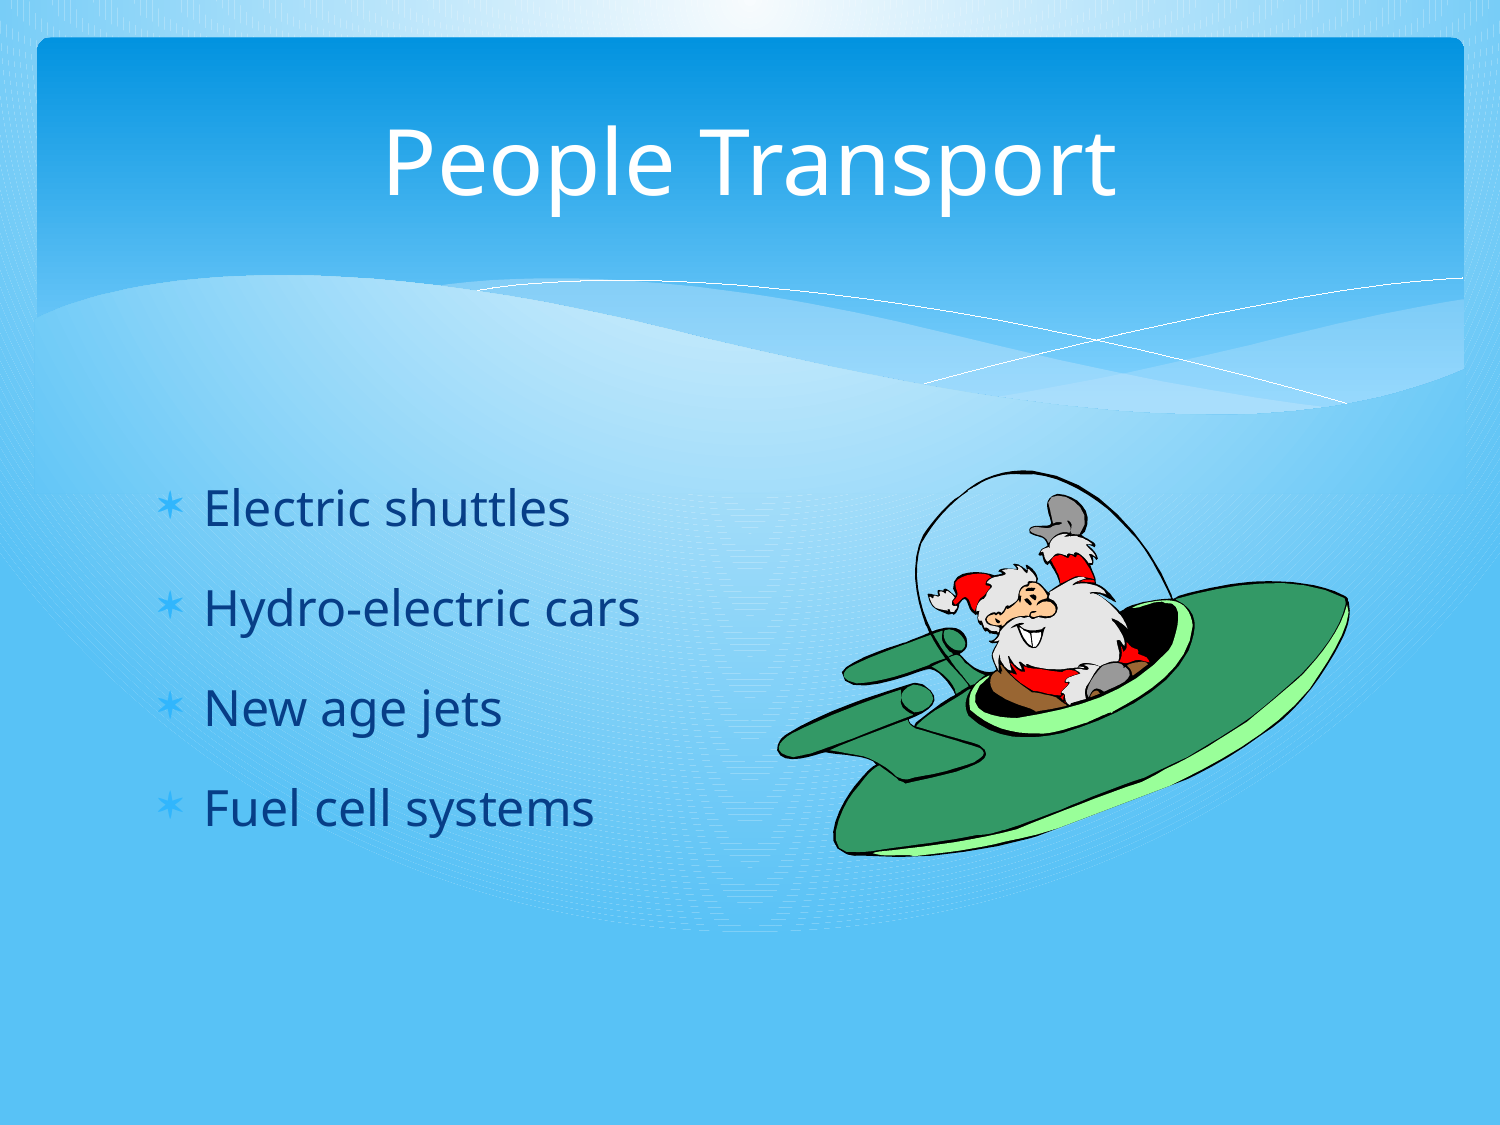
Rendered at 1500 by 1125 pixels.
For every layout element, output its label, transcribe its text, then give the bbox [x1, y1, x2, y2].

list Electric shuttles Hydro-electric cars New age jets Fuel cell systems [143, 438, 1359, 1005]
title People Transport [75, 55, 1425, 261]
picture [737, 455, 1343, 823]
